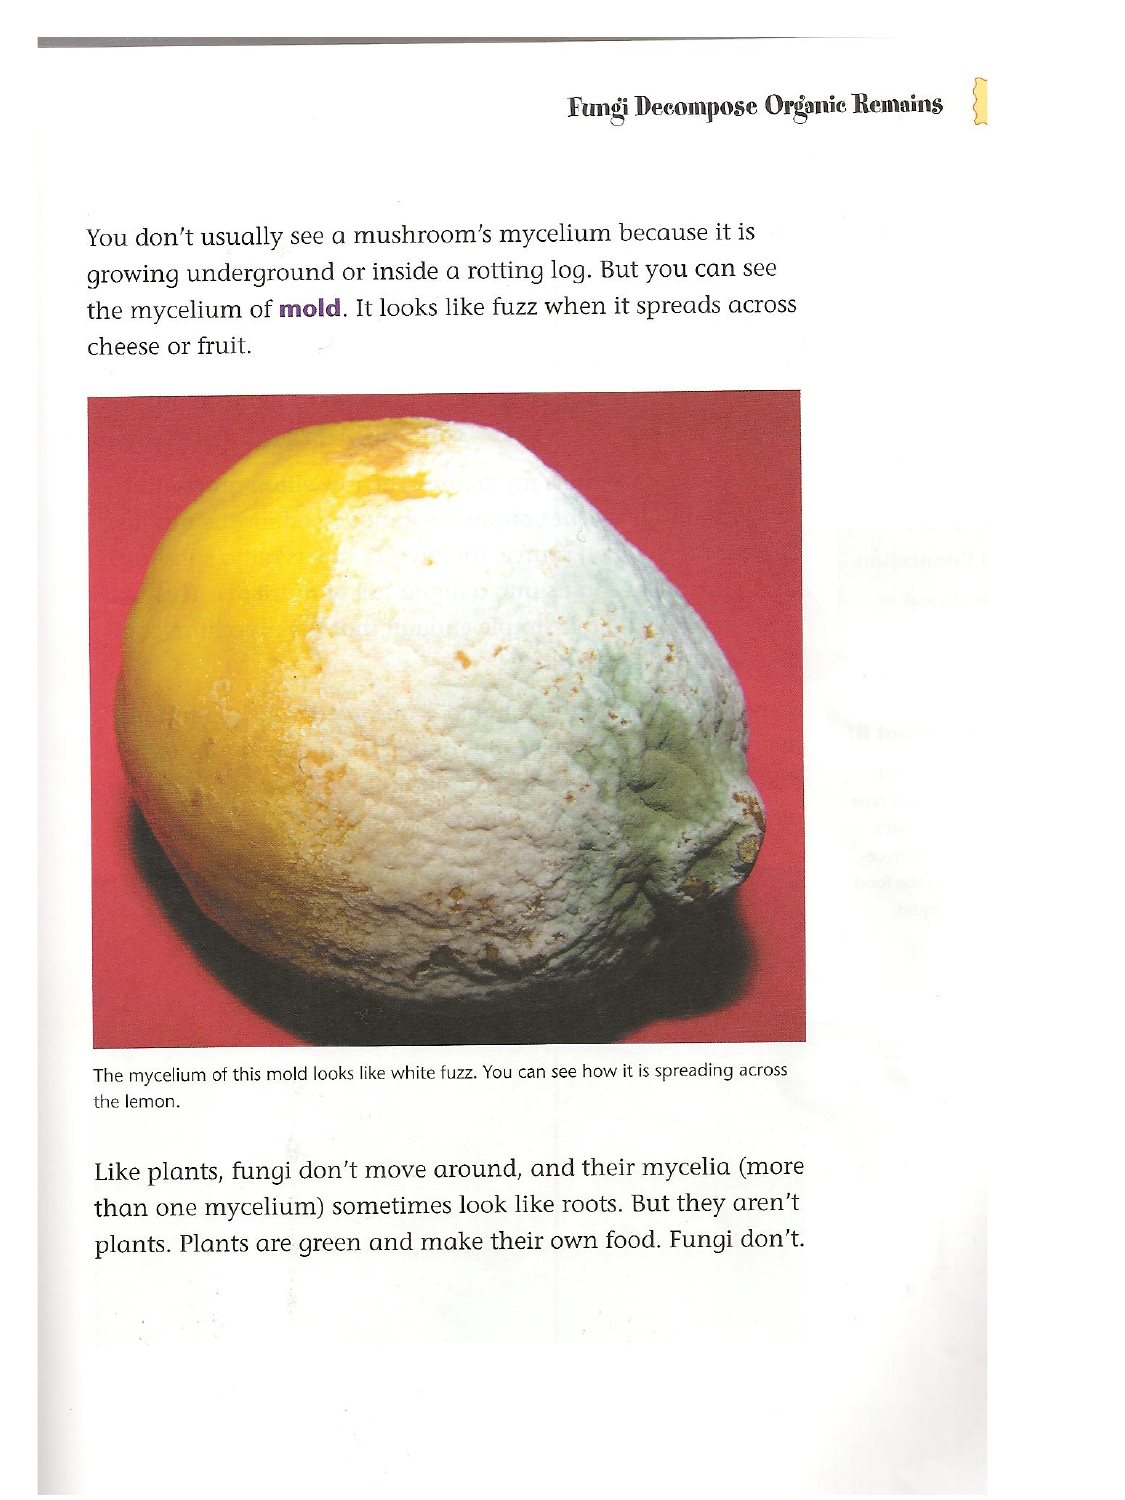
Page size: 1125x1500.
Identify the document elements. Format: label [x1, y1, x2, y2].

list [37, 37, 988, 1495]
